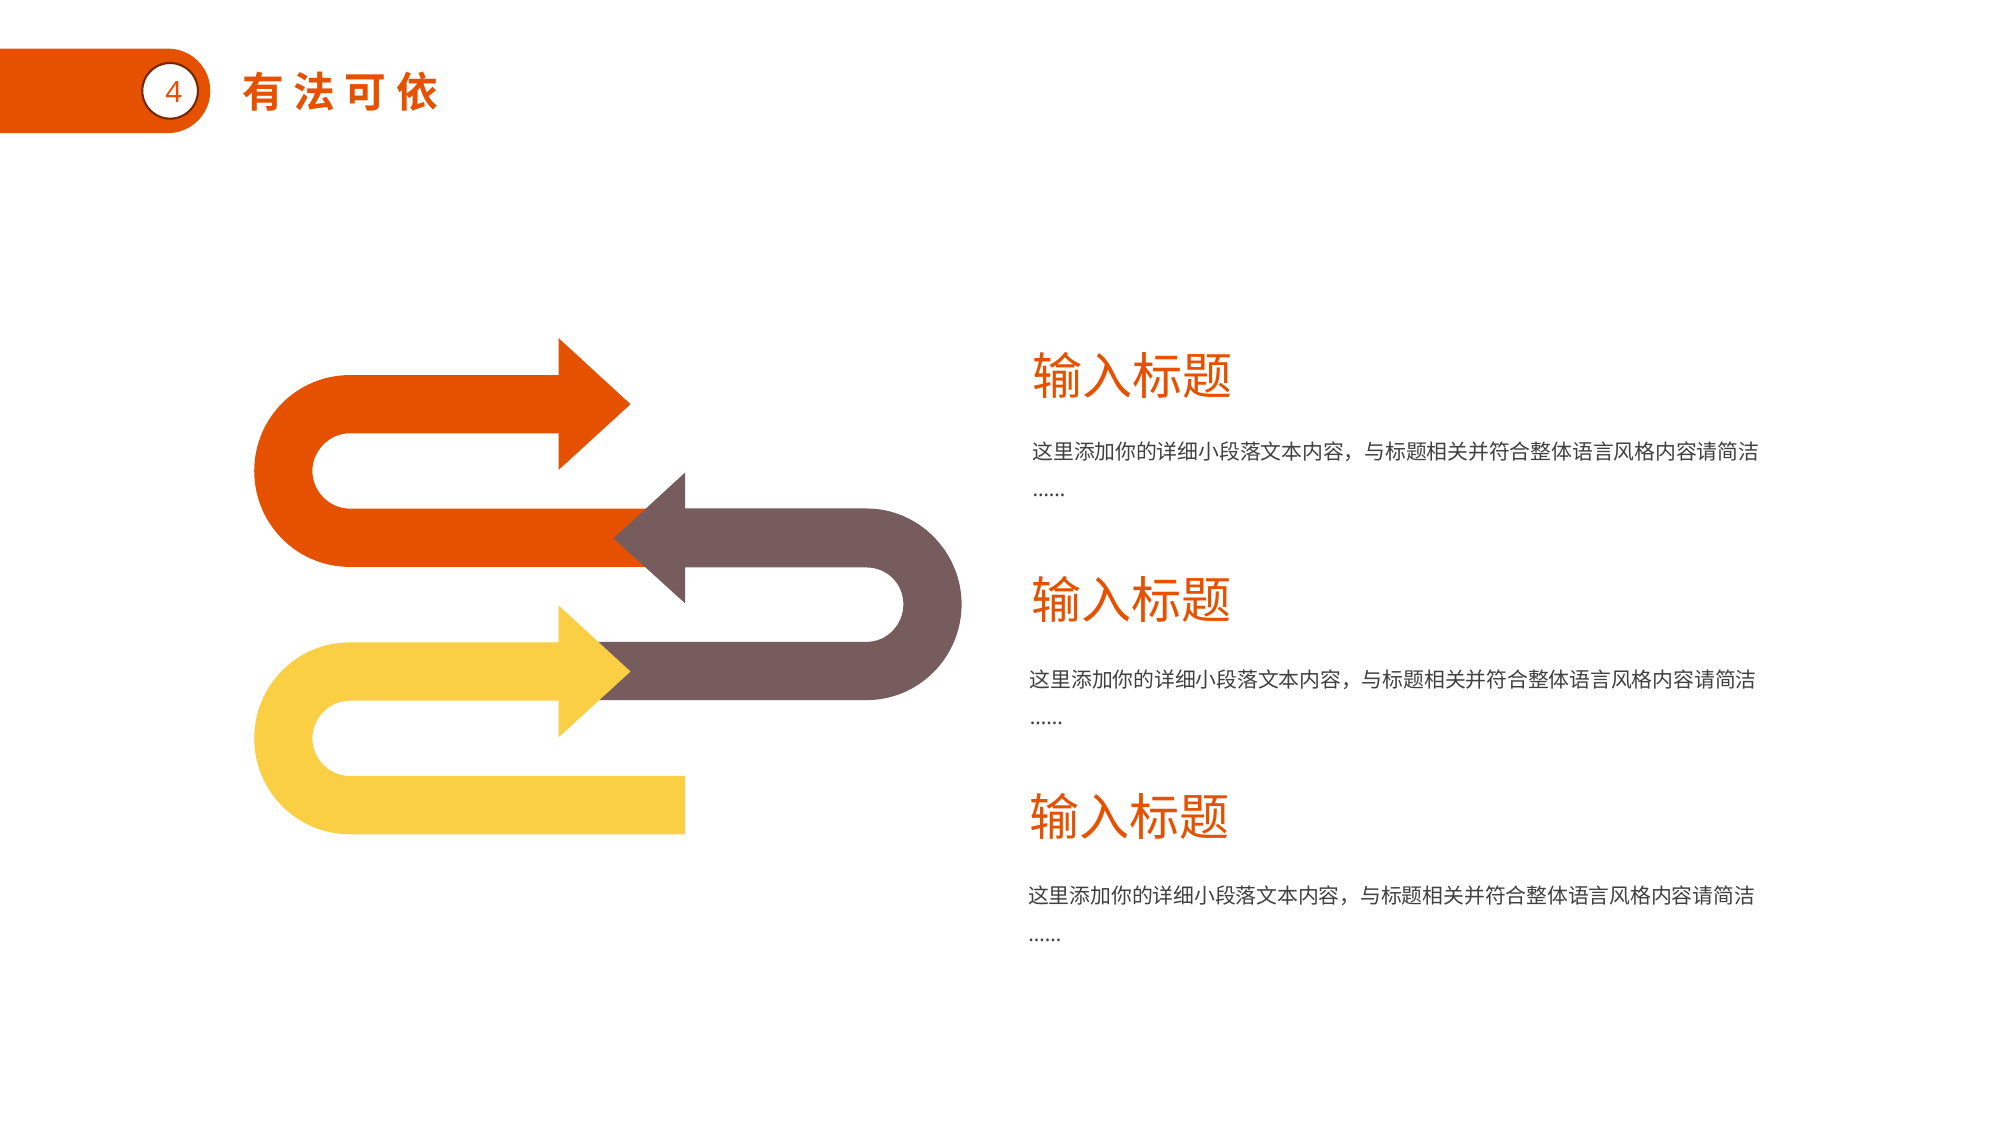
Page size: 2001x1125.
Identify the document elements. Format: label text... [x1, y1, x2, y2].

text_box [254, 605, 686, 835]
text_box 这里添加你的详细小段落文本内容，与标题相关并符合整体语言风格内容请简洁 …… [1017, 418, 1832, 546]
text_box 这里添加你的详细小段落文本内容，与标题相关并符合整体语言风格内容请简洁 …… [1013, 863, 1788, 991]
text_box 输入标题 [1015, 778, 1512, 853]
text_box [558, 472, 962, 701]
text_box 这里添加你的详细小段落文本内容，与标题相关并符合整体语言风格内容请简洁 …… [1015, 646, 1810, 774]
text_box 输入标题 [1017, 337, 1515, 412]
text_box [254, 338, 686, 567]
text_box 输入标题 [1016, 561, 1513, 637]
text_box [0, 48, 535, 134]
